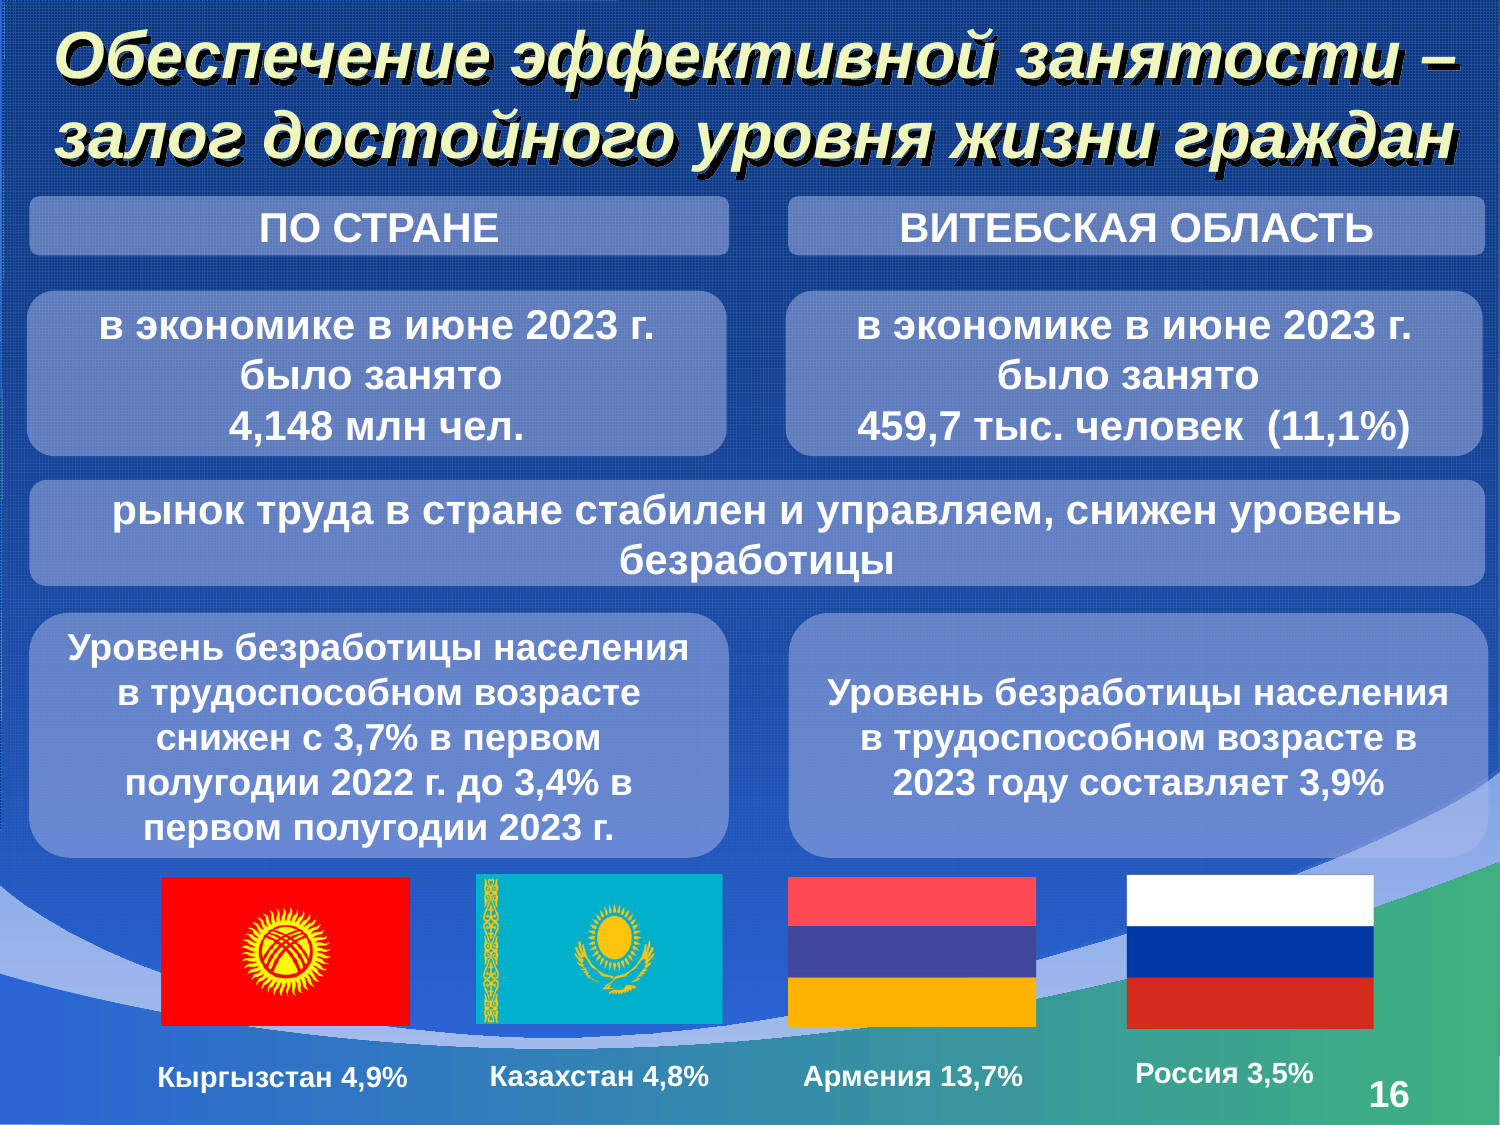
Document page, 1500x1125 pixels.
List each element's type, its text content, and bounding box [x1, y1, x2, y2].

text_box Россия 3,5% [1120, 1046, 1406, 1097]
picture [161, 877, 410, 1026]
text_box Обеспечение эффективной занятости – залог достойного уровня жизни граждан [5, 0, 1500, 185]
text_box Казахстан 4,8% [474, 1049, 761, 1100]
picture [474, 874, 721, 1024]
text_box Кыргызстан 4,9% [142, 1050, 428, 1101]
picture [788, 877, 1037, 1027]
text_box в экономике в июне 2023 г. было занято 459,7 тыс. человек (11,1%) [785, 290, 1483, 457]
text_box Уровень безработицы населения в трудоспособном возрасте в 2023 году составляет 3,9% [788, 612, 1489, 858]
text_box рынок труда в стране стабилен и управляем, снижен уровень безработицы [29, 479, 1486, 587]
text_box Армения 13,7% [788, 1049, 1074, 1100]
slide_number 16 [1074, 1062, 1425, 1103]
text_box Уровень безработицы населения в трудоспособном возрасте снижен с 3,7% в первом полугодии 2022 г. до 3,4% в первом полугодии 2023 г. [28, 612, 729, 858]
picture [1126, 874, 1374, 1029]
text_box ВИТЕБСКАЯ ОБЛАСТЬ [788, 196, 1486, 256]
text_box ПО СТРАНЕ [29, 196, 730, 256]
text_box в экономике в июне 2023 г. было занято 4,148 млн чел. [26, 290, 727, 457]
